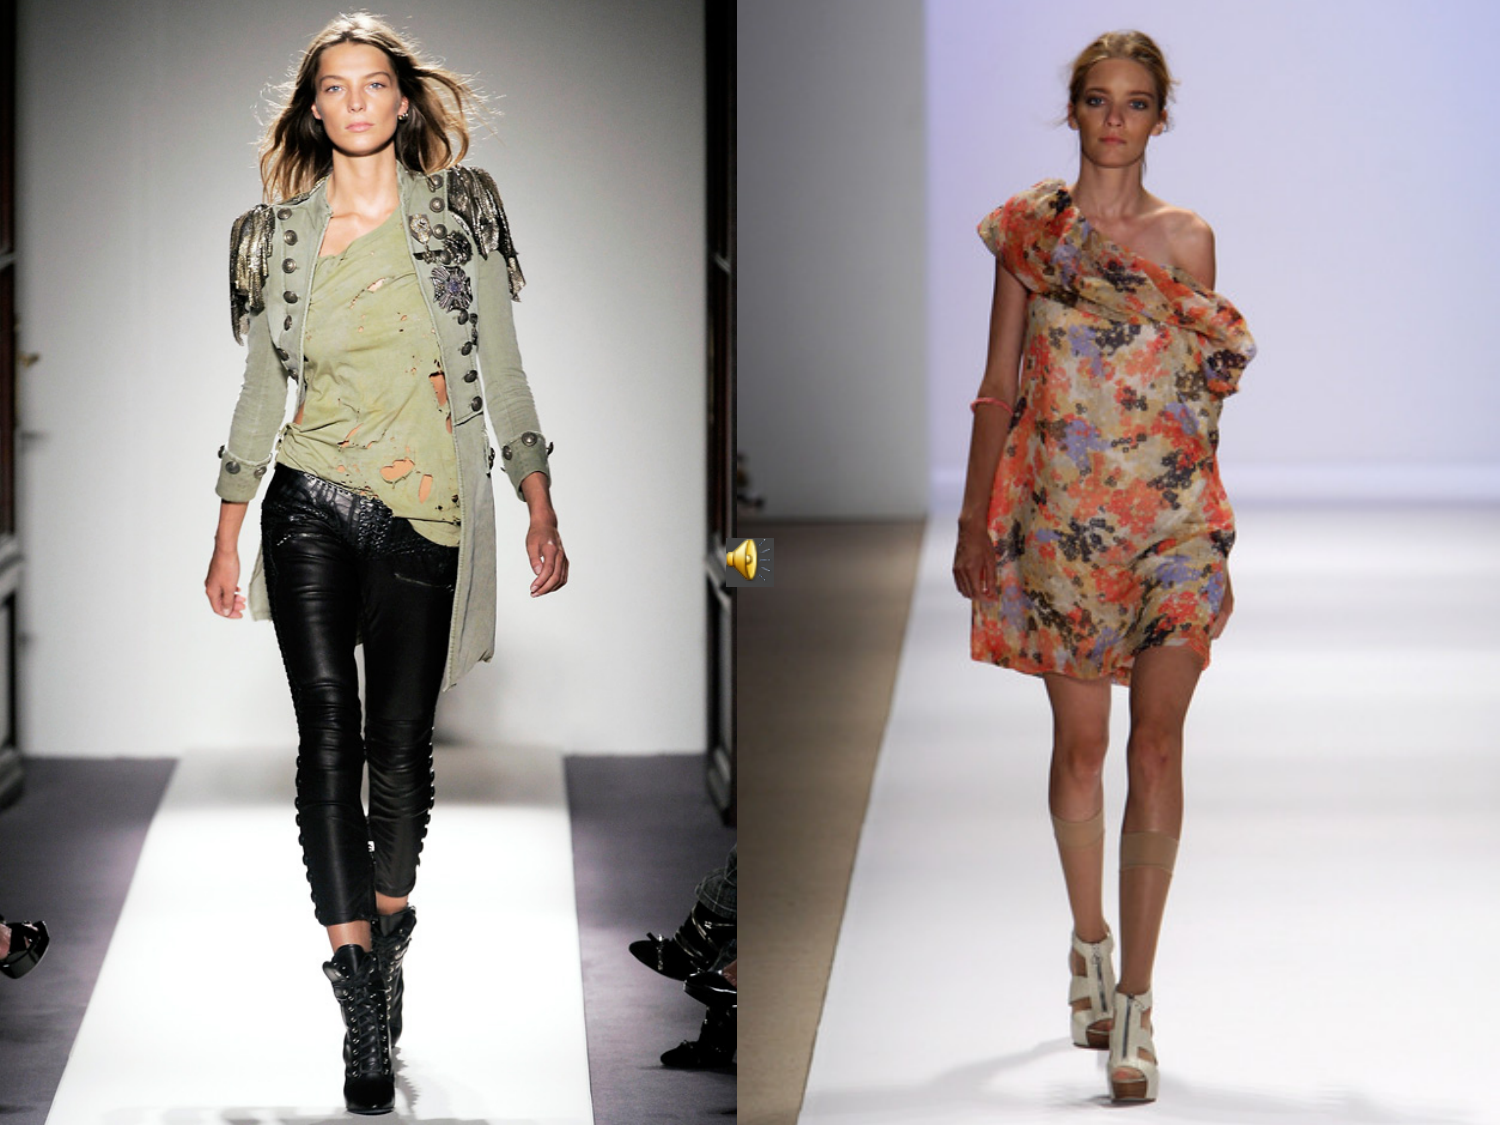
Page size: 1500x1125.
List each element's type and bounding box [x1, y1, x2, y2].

list [737, 0, 1500, 1125]
picture [0, 0, 776, 1125]
